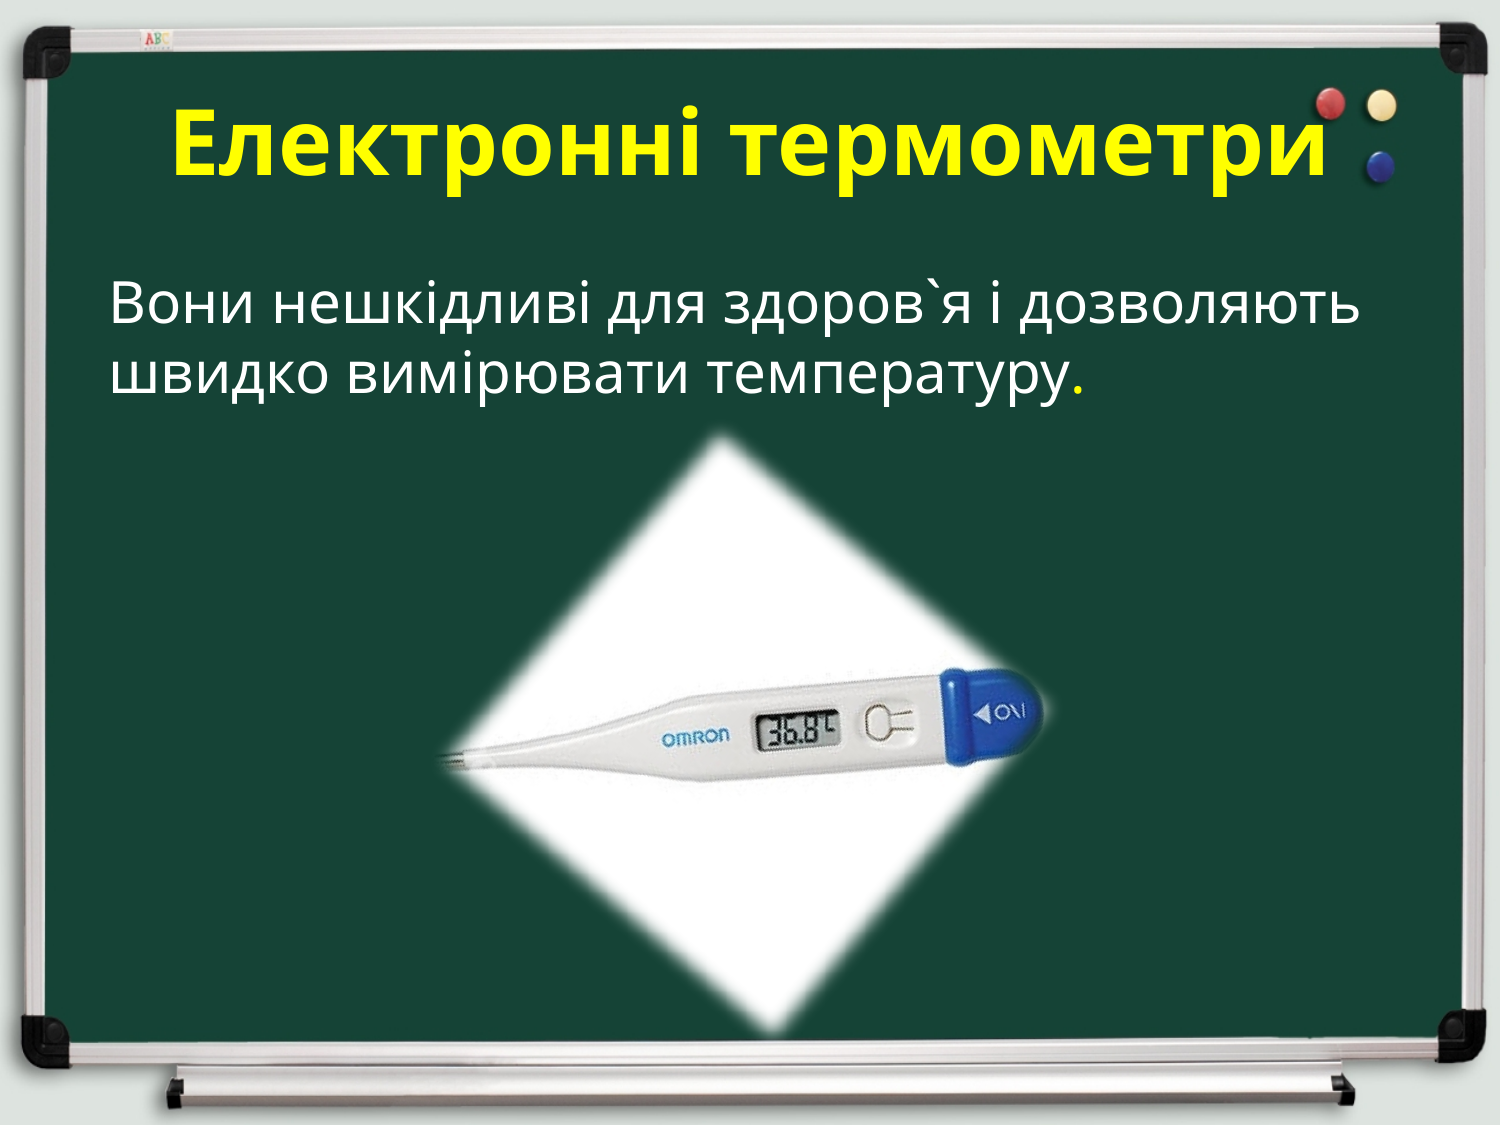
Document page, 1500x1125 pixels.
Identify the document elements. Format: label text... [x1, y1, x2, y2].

title Електронні термометри [74, 44, 1426, 233]
picture [0, 0, 1500, 1125]
text_box Вони нешкідливі для здоров`я і дозволяють швидко вимірювати температуру. [93, 257, 1407, 413]
